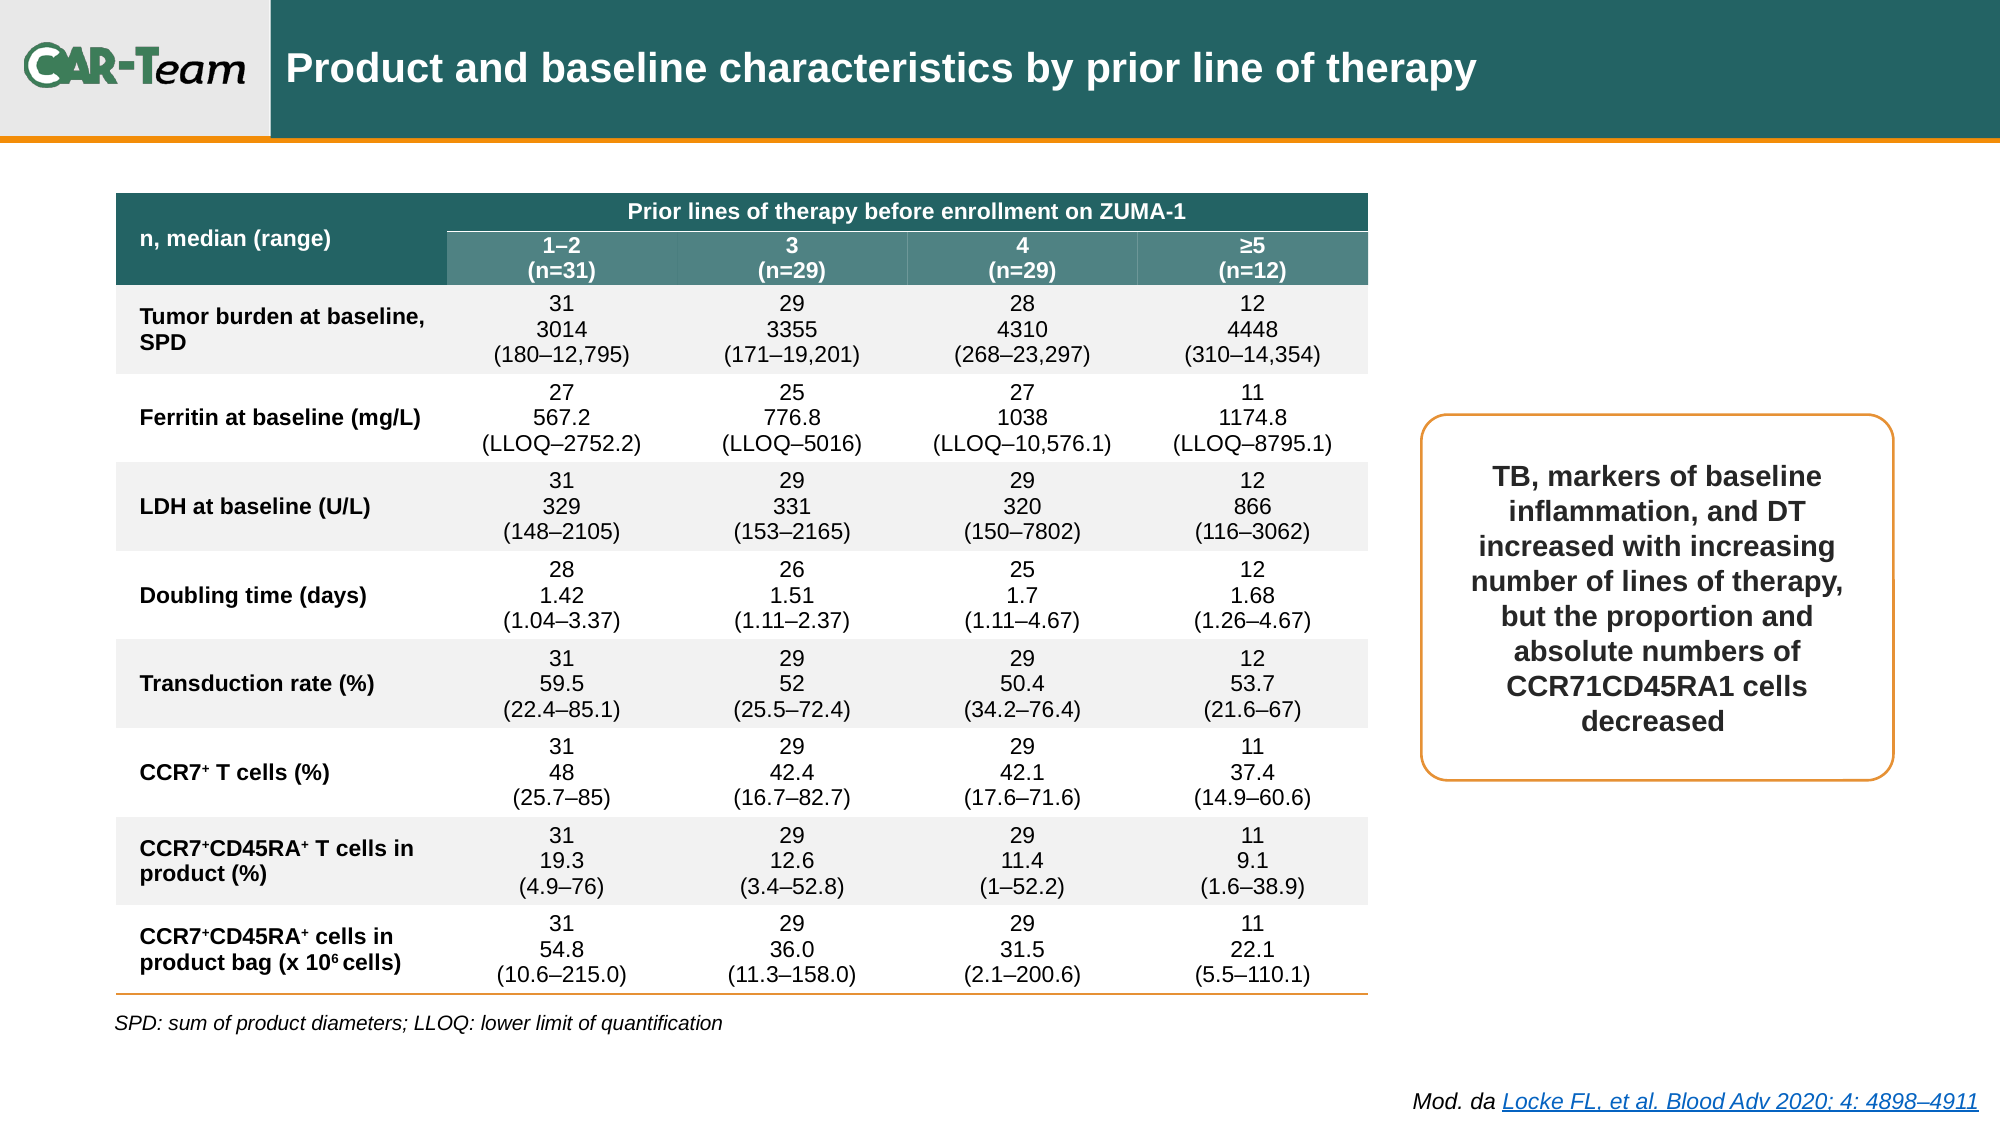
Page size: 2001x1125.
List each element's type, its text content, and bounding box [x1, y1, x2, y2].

table_cell 29 52 (25.5–72.4) [677, 639, 907, 728]
table_cell Doubling time (days) [116, 551, 447, 639]
table_cell 29 12.6 (3.4–52.8) [677, 817, 907, 905]
table_cell 29 331 (153–2165) [677, 462, 907, 551]
table_cell 28 1.42 (1.04–3.37) [447, 551, 677, 639]
table_cell 27 567.2 (LLOQ–2752.2) [447, 374, 677, 462]
table_cell 31 48 (25.7–85) [447, 728, 677, 817]
table_cell 29 42.1 (17.6–71.6) [907, 728, 1138, 817]
table_cell CCR7+CD45RA+ cells in product bag (x 106 cells) [116, 905, 447, 993]
table_cell 29 42.4 (16.7–82.7) [677, 728, 907, 817]
table_cell 4 (n=29) [907, 232, 1138, 285]
table_cell 31 3014 (180–12,795) [447, 285, 677, 374]
text_box TB, markers of baseline inflammation, and DT increased with increasing number of lines of therapy, but the proportion and absolute numbers of CCR71CD45RA1 cells decreased [1420, 413, 1895, 782]
table_cell 29 36.0 (11.3–158.0) [677, 905, 907, 993]
table_cell 12 866 (116–3062) [1138, 462, 1368, 551]
table_cell 26 1.51 (1.11–2.37) [677, 551, 907, 639]
table_cell 29 50.4 (34.2–76.4) [907, 639, 1138, 728]
table_cell Transduction rate (%) [116, 639, 447, 728]
table_cell LDH at baseline (U/L) [116, 462, 447, 551]
table_cell 29 3355 (171–19,201) [677, 285, 907, 374]
table_cell 31 329 (148–2105) [447, 462, 677, 551]
table_cell [116, 995, 1368, 1071]
table_cell CCR7+CD45RA+ T cells in product (%) [116, 817, 447, 905]
table_cell 11 37.4 (14.9–60.6) [1138, 728, 1368, 817]
table_cell 12 1.68 (1.26–4.67) [1138, 551, 1368, 639]
table_header Prior lines of therapy before enrollment on ZUMA-1 [447, 193, 1368, 231]
title Product and baseline characteristics by prior line of therapy [270, 0, 1996, 139]
table_cell 27 1038 (LLOQ–10,576.1) [907, 374, 1138, 462]
table_cell 25 776.8 (LLOQ–5016) [677, 374, 907, 462]
table_cell 3 (n=29) [677, 232, 907, 285]
table_cell 31 54.8 (10.6–215.0) [447, 905, 677, 993]
table_cell 11 22.1 (5.5–110.1) [1138, 905, 1368, 993]
text_box SPD: sum of product diameters; LLOQ: lower limit of quantification [99, 1004, 1230, 1043]
table_cell 1–2 (n=31) [447, 232, 677, 285]
text_box Mod. da Locke FL, et al. Blood Adv 2020; 4: 4898–4911 [1377, 1081, 1994, 1122]
table_cell 31 19.3 (4.9–76) [447, 817, 677, 905]
table_cell 12 4448 (310–14,354) [1138, 285, 1368, 374]
table_cell 31 59.5 (22.4–85.1) [447, 639, 677, 728]
table_cell 25 1.7 (1.11–4.67) [907, 551, 1138, 639]
table_cell 29 31.5 (2.1–200.6) [907, 905, 1138, 993]
table_cell 29 11.4 (1–52.2) [907, 817, 1138, 905]
table_cell 12 53.7 (21.6–67) [1138, 639, 1368, 728]
table_cell 28 4310 (268–23,297) [907, 285, 1138, 374]
table_cell Ferritin at baseline (mg/L) [116, 374, 447, 462]
table_cell ≥5 (n=12) [1138, 232, 1368, 285]
table_cell 11 9.1 (1.6–38.9) [1138, 817, 1368, 905]
picture [24, 42, 245, 88]
table_cell CCR7+ T cells (%) [116, 728, 447, 817]
table_cell 29 320 (150–7802) [907, 462, 1138, 551]
table_cell Tumor burden at baseline, SPD [116, 285, 447, 374]
table_header n, median (range) [116, 193, 447, 285]
table_cell 11 1174.8 (LLOQ–8795.1) [1138, 374, 1368, 462]
